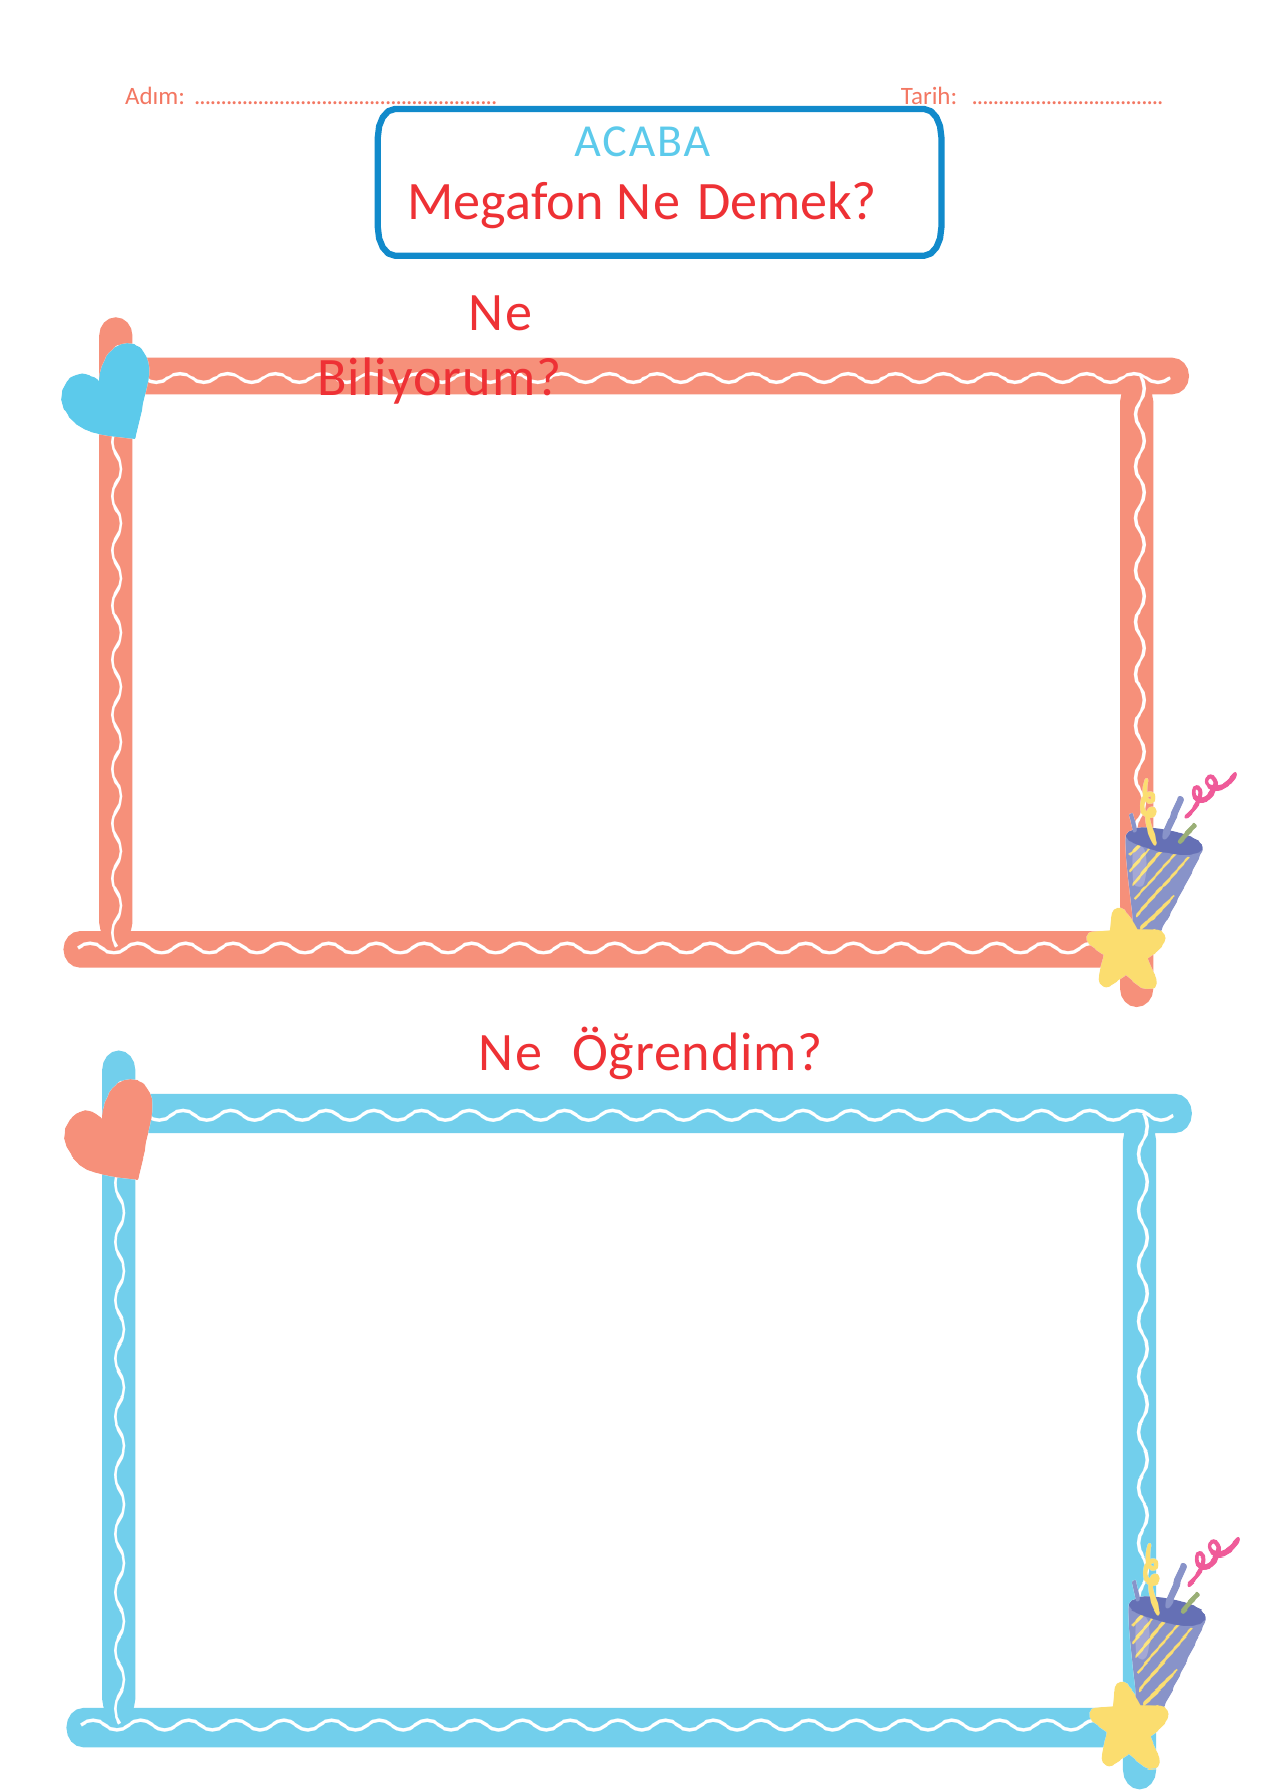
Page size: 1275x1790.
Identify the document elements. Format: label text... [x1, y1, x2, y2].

text_box Ne Öğrendim? [476, 1016, 828, 1048]
text_box [377, 109, 942, 256]
text_box Tarih: .................................... [898, 77, 1171, 110]
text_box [64, 1050, 1240, 1790]
text_box Can ıntıNe Biliyorum? [267, 273, 987, 315]
text_box Adım: ......................................................... [122, 77, 505, 110]
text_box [61, 316, 1237, 1008]
text_box ACABA Megafon Ne Demek? [277, 108, 998, 231]
